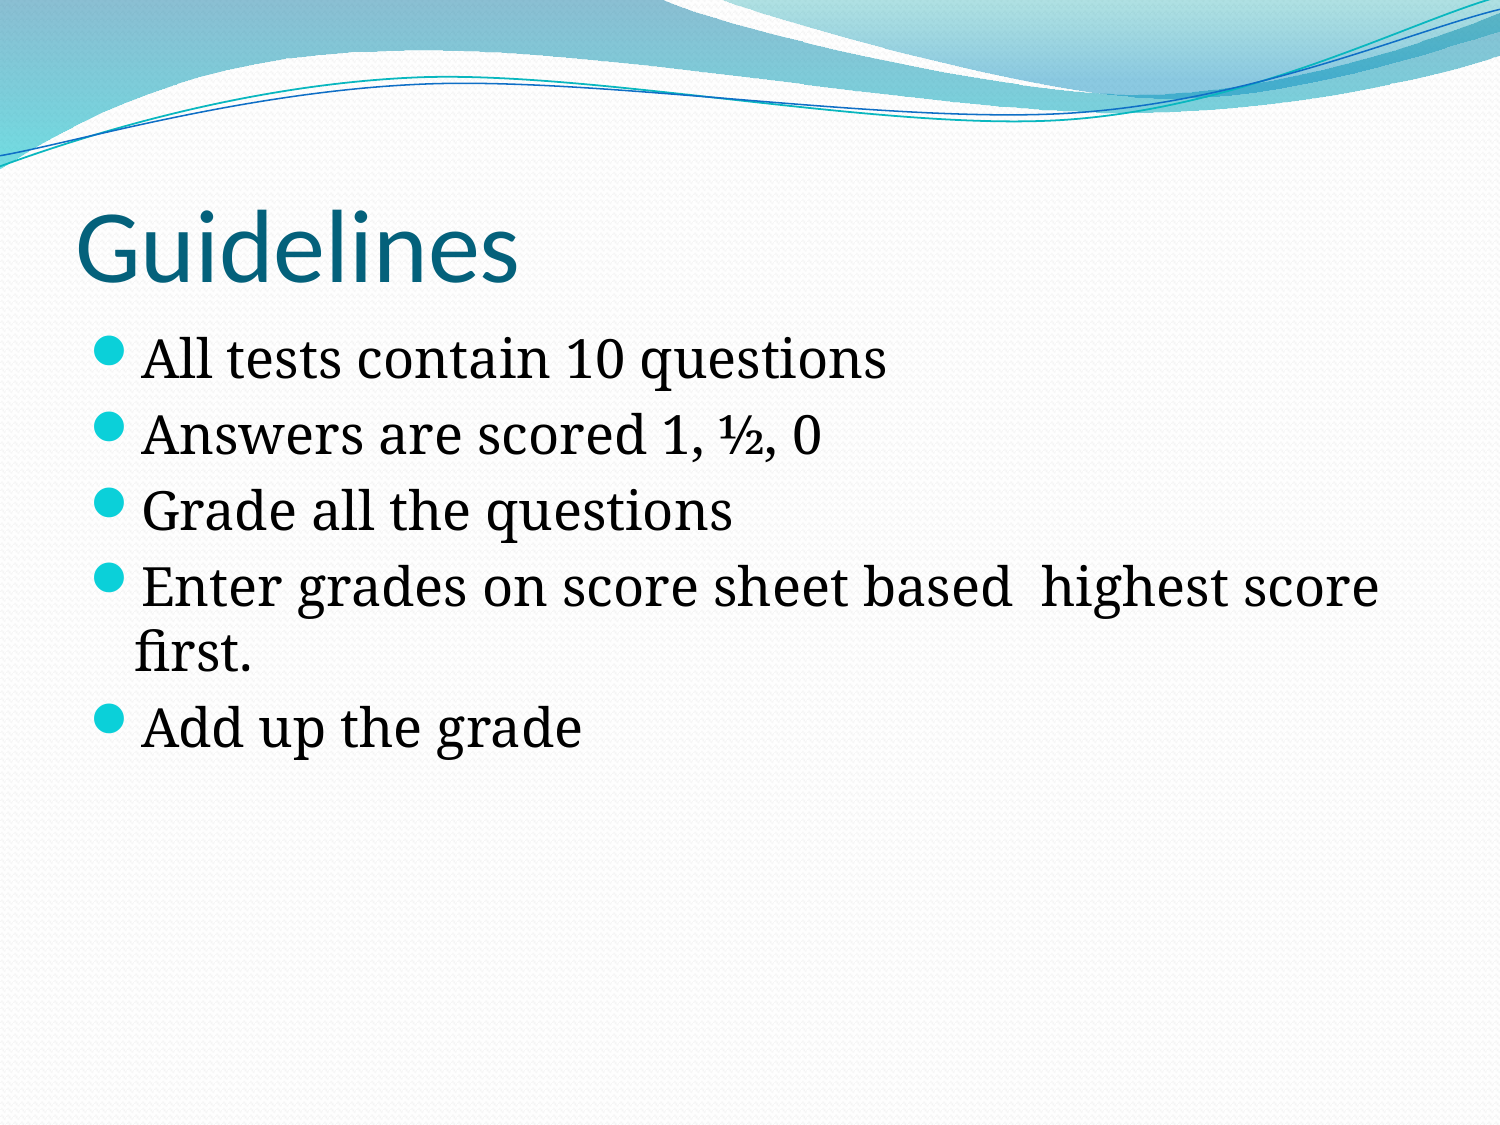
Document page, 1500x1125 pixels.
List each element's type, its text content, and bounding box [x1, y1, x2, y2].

title Guidelines [75, 115, 1425, 303]
list All tests contain 10 questions Answers are scored 1, ½, 0 Grade all the questions Enter grades on score sheet based highest score first. Add up the grade [75, 317, 1425, 1038]
